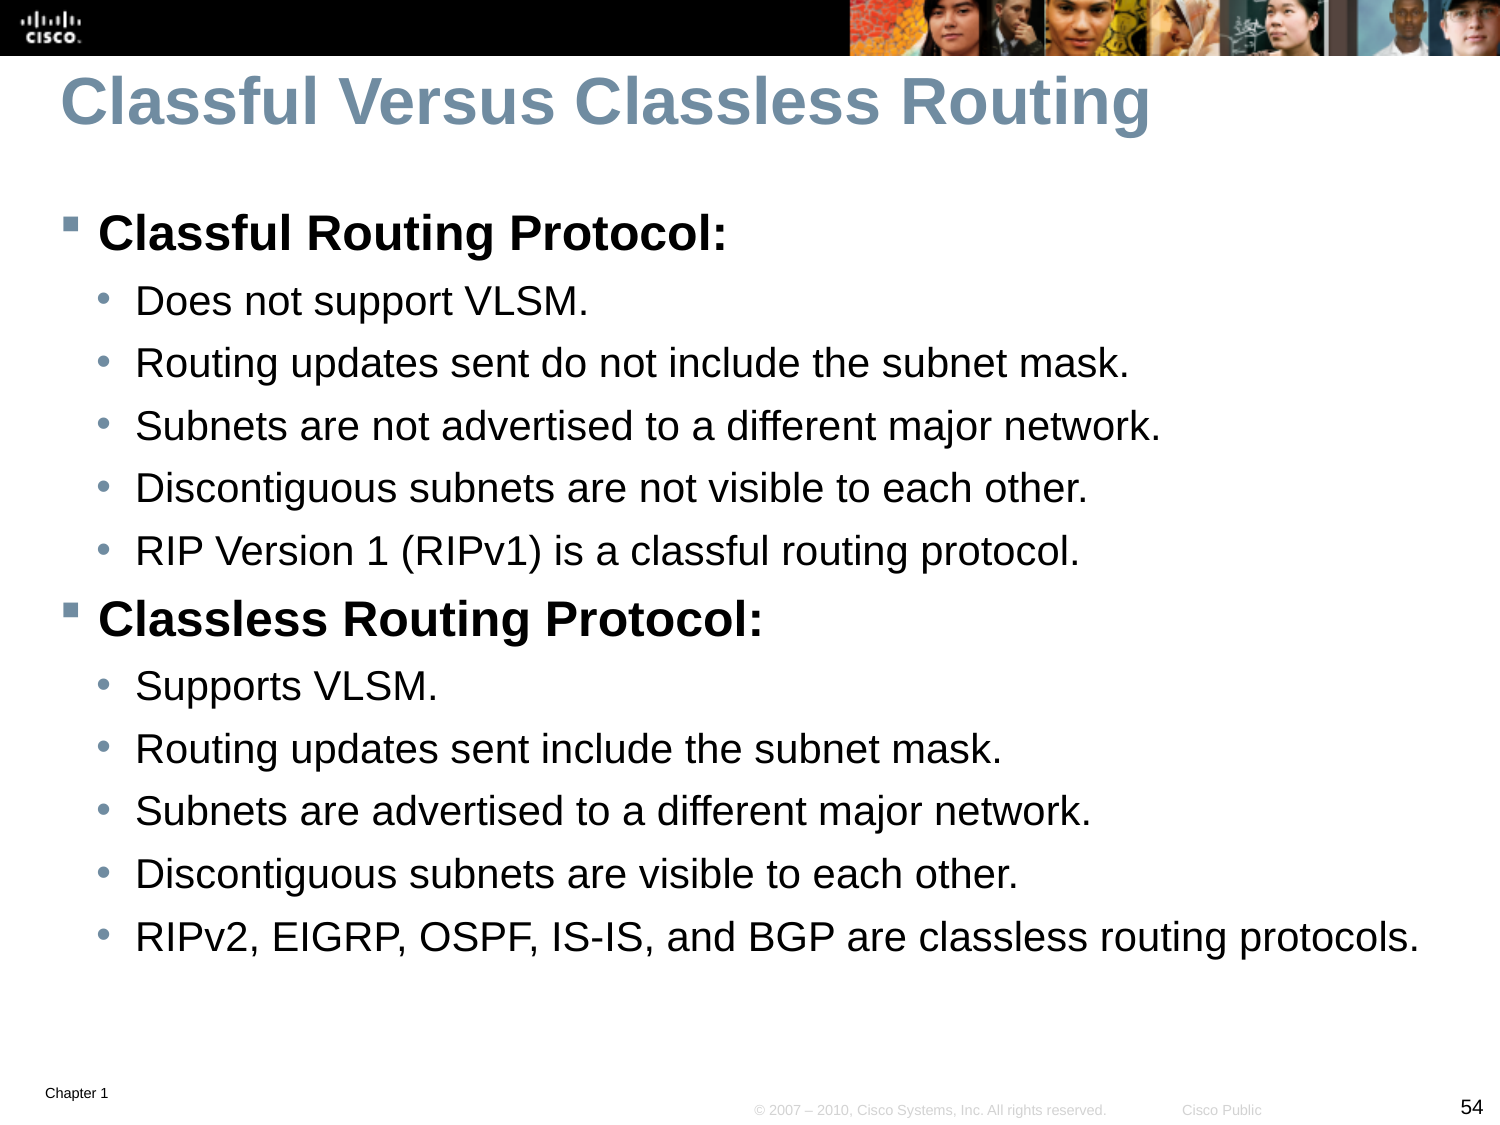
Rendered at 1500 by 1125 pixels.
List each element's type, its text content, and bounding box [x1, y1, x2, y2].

list Classful Routing Protocol: Does not support VLSM. Routing updates sent do not include the subnet mask. Subnets are not advertised to a different major network. Discontiguous subnets are not visible to each other. RIP Version 1 (RIPv1) is a classful routing protocol. Classless Routing Protocol: Supports VLSM. Routing updates sent include the subnet mask. Subnets are advertised to a different major network. Discontiguous subnets are visible to each other. RIPv2, EIGRP, OSPF, IS-IS, and BGP are classless routing protocols. [45, 193, 1444, 1037]
title Classful Versus Classless Routing [45, 59, 1444, 182]
picture [0, 0, 1500, 56]
